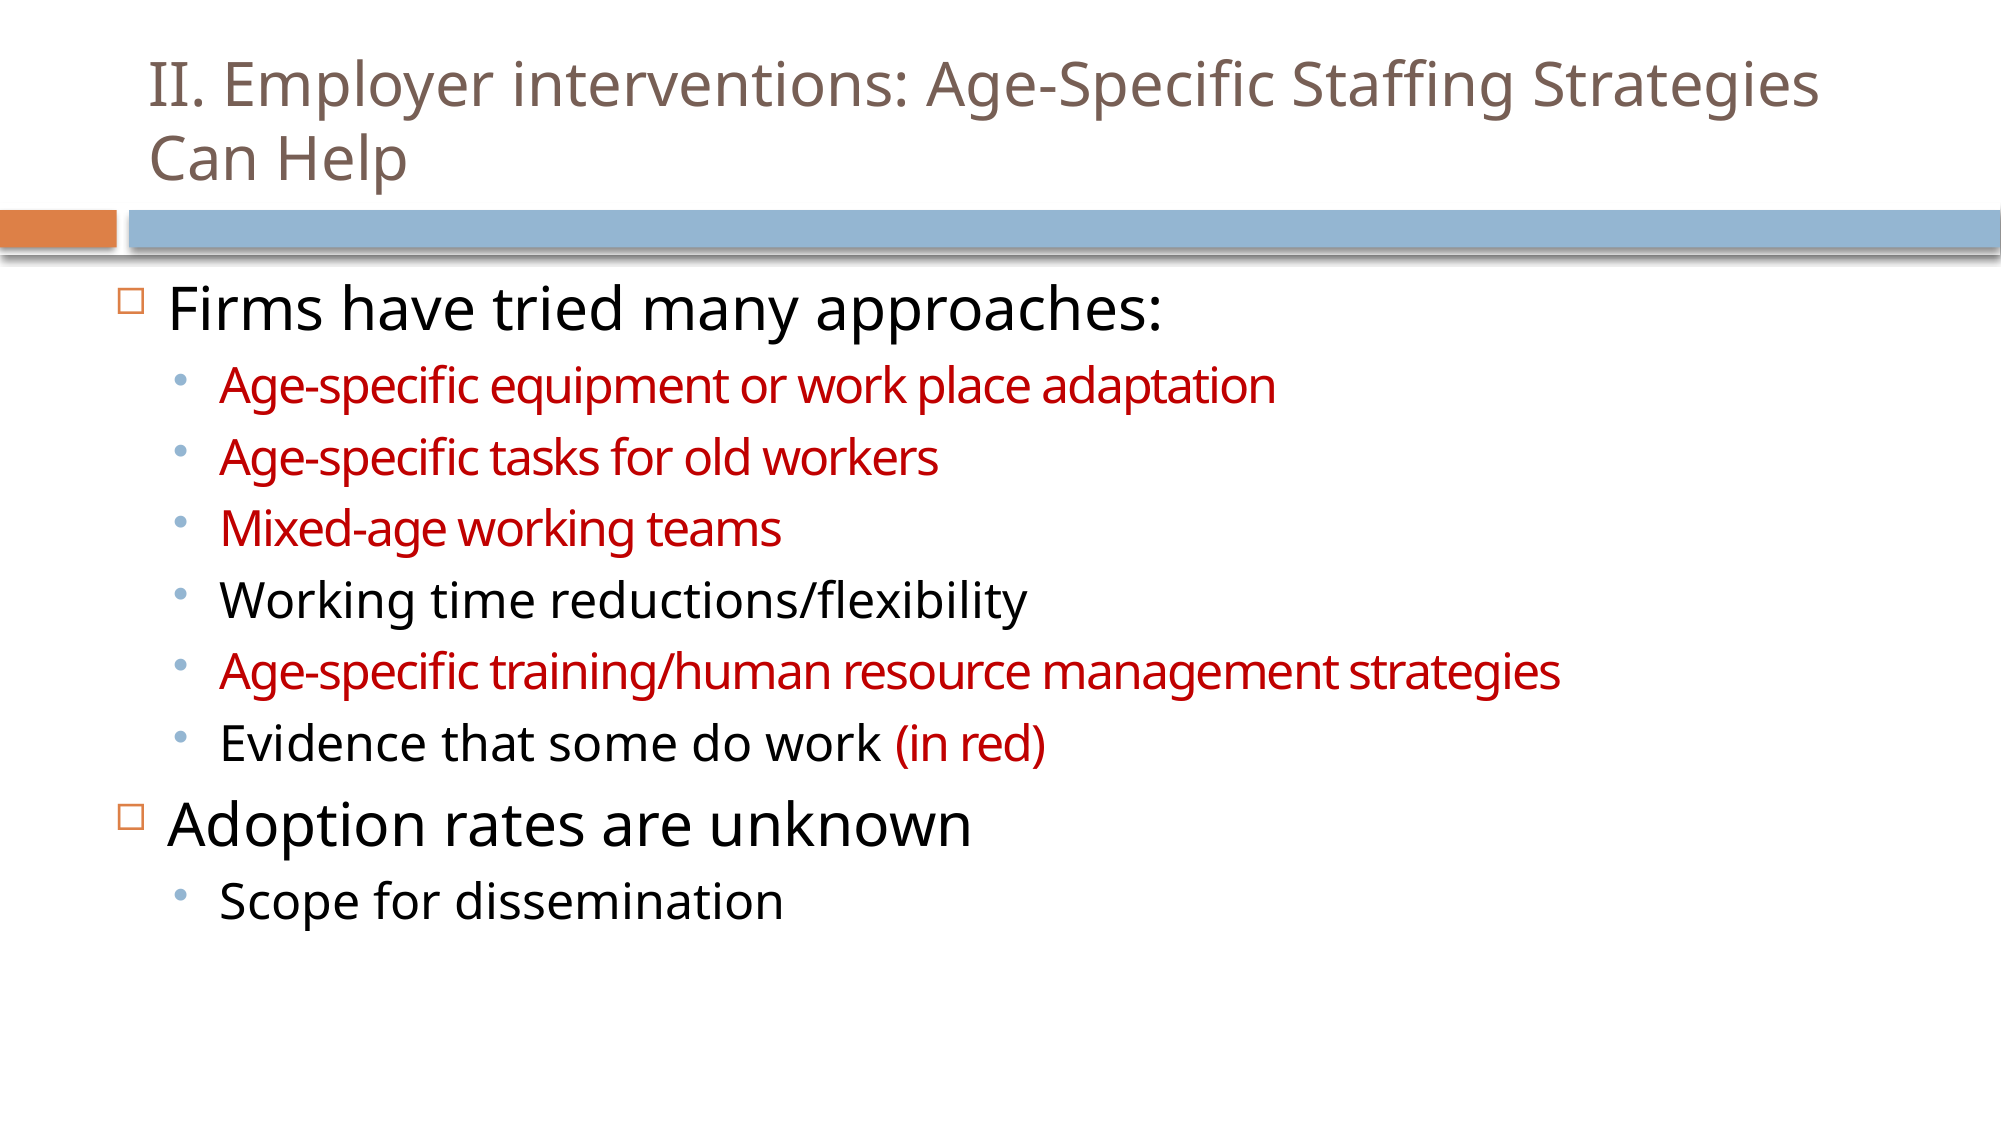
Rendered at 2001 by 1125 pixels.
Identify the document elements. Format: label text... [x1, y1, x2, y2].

title II. Employer interventions: Age-Specific Staffing Strategies Can Help [133, 37, 1918, 200]
list Firms have tried many approaches: Age-specific equipment or work place adaptation Age-specific tasks for old workers Mixed-age working teams Working time reductions/flexibility Age-specific training/human resource management strategies Evidence that some do work (in red) Adoption rates are unknown Scope for dissemination [99, 262, 1900, 913]
